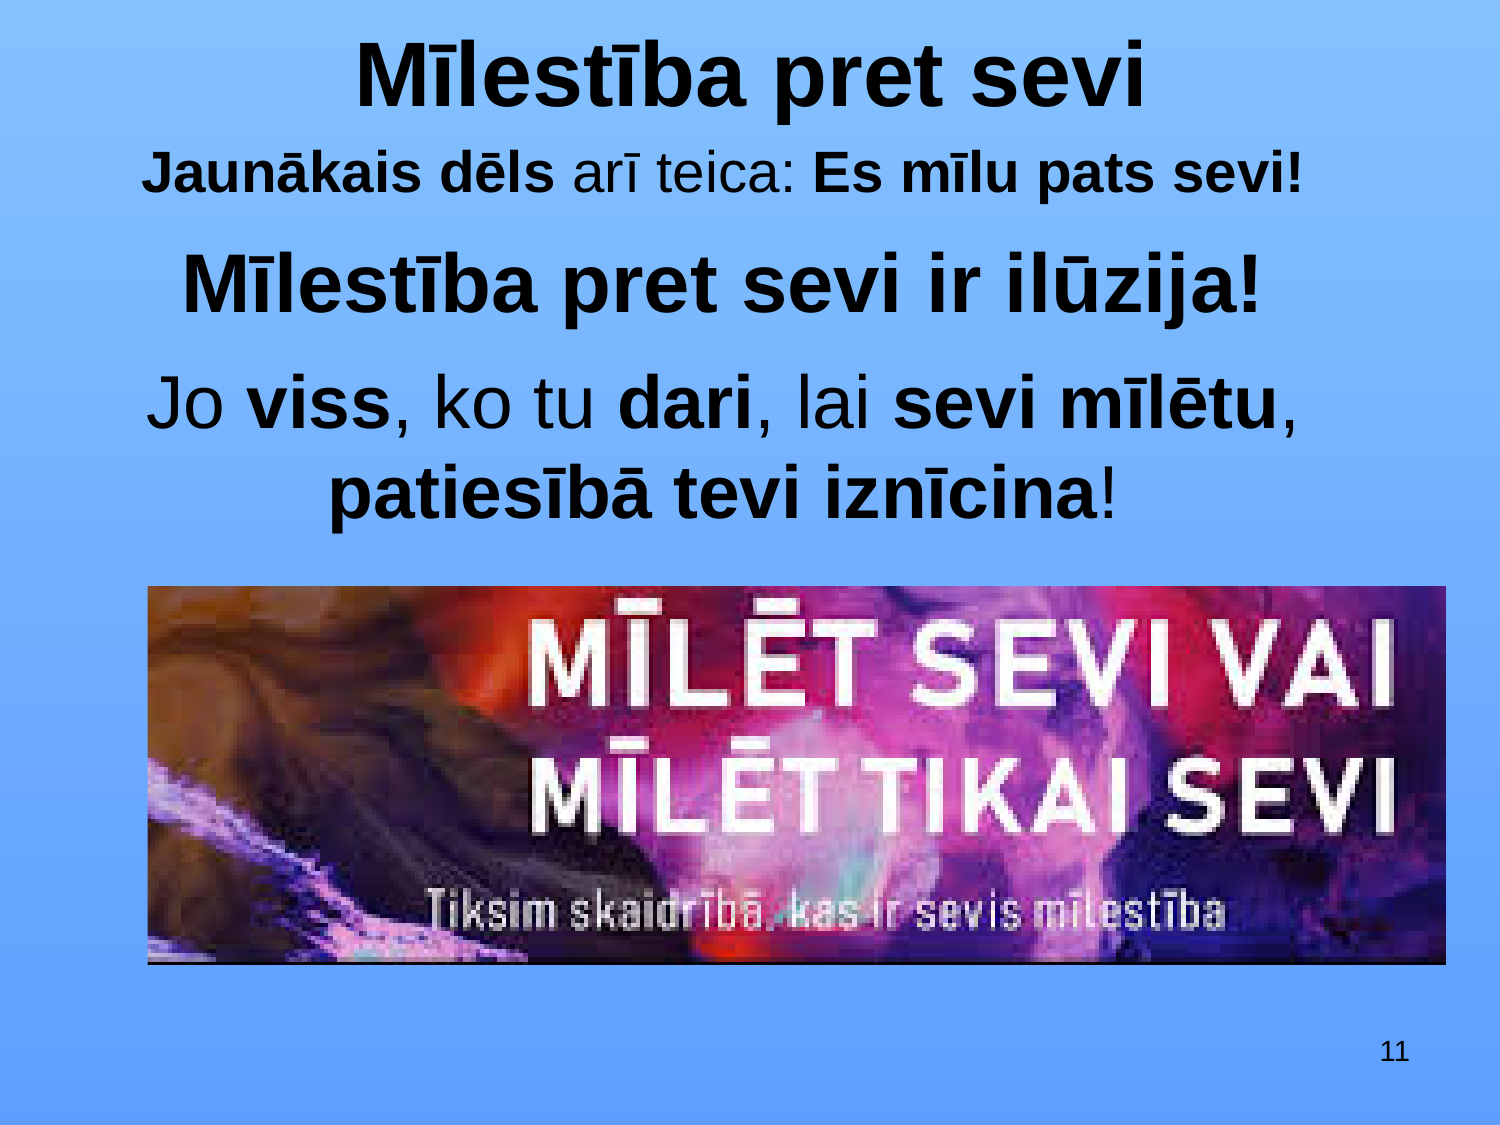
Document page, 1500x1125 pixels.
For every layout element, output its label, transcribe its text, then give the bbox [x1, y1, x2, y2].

text_box Mīlestība pret sevi [76, 0, 1427, 140]
text_box Jaunākais dēls arī teica: Es mīlu pats sevi! Mīlestība pret sevi ir ilūzija! Jo viss, ko tu dari, lai sevi mīlētu, patiesībā tevi iznīcina! [0, 126, 1447, 542]
picture [147, 585, 1447, 965]
slide_number 11 [1074, 1024, 1426, 1103]
